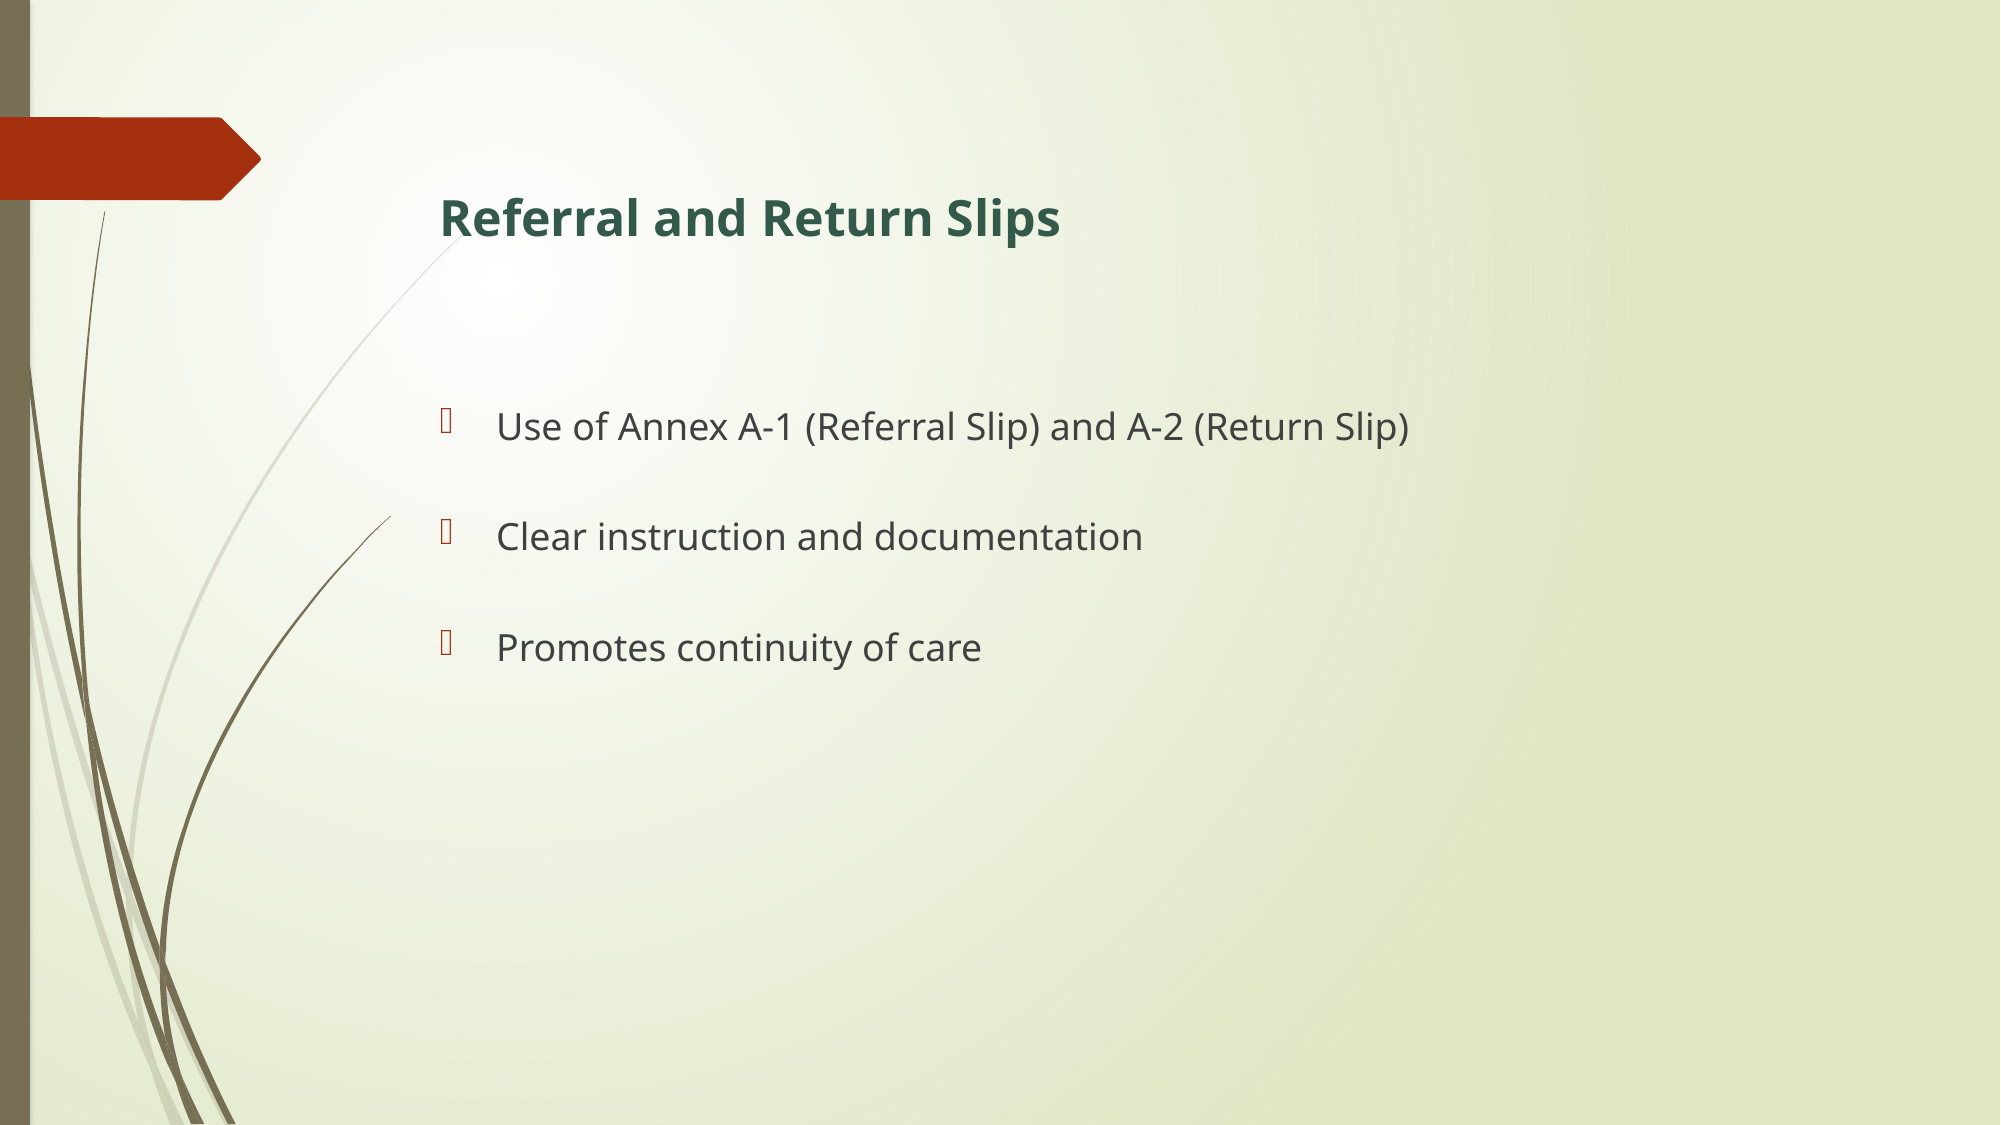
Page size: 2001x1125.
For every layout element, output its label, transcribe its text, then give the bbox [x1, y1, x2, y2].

title Referral and Return Slips [424, 179, 1887, 350]
list Use of Annex A-1 (Referral Slip) and A-2 (Return Slip) Clear instruction and documentation Promotes continuity of care [424, 350, 1888, 970]
